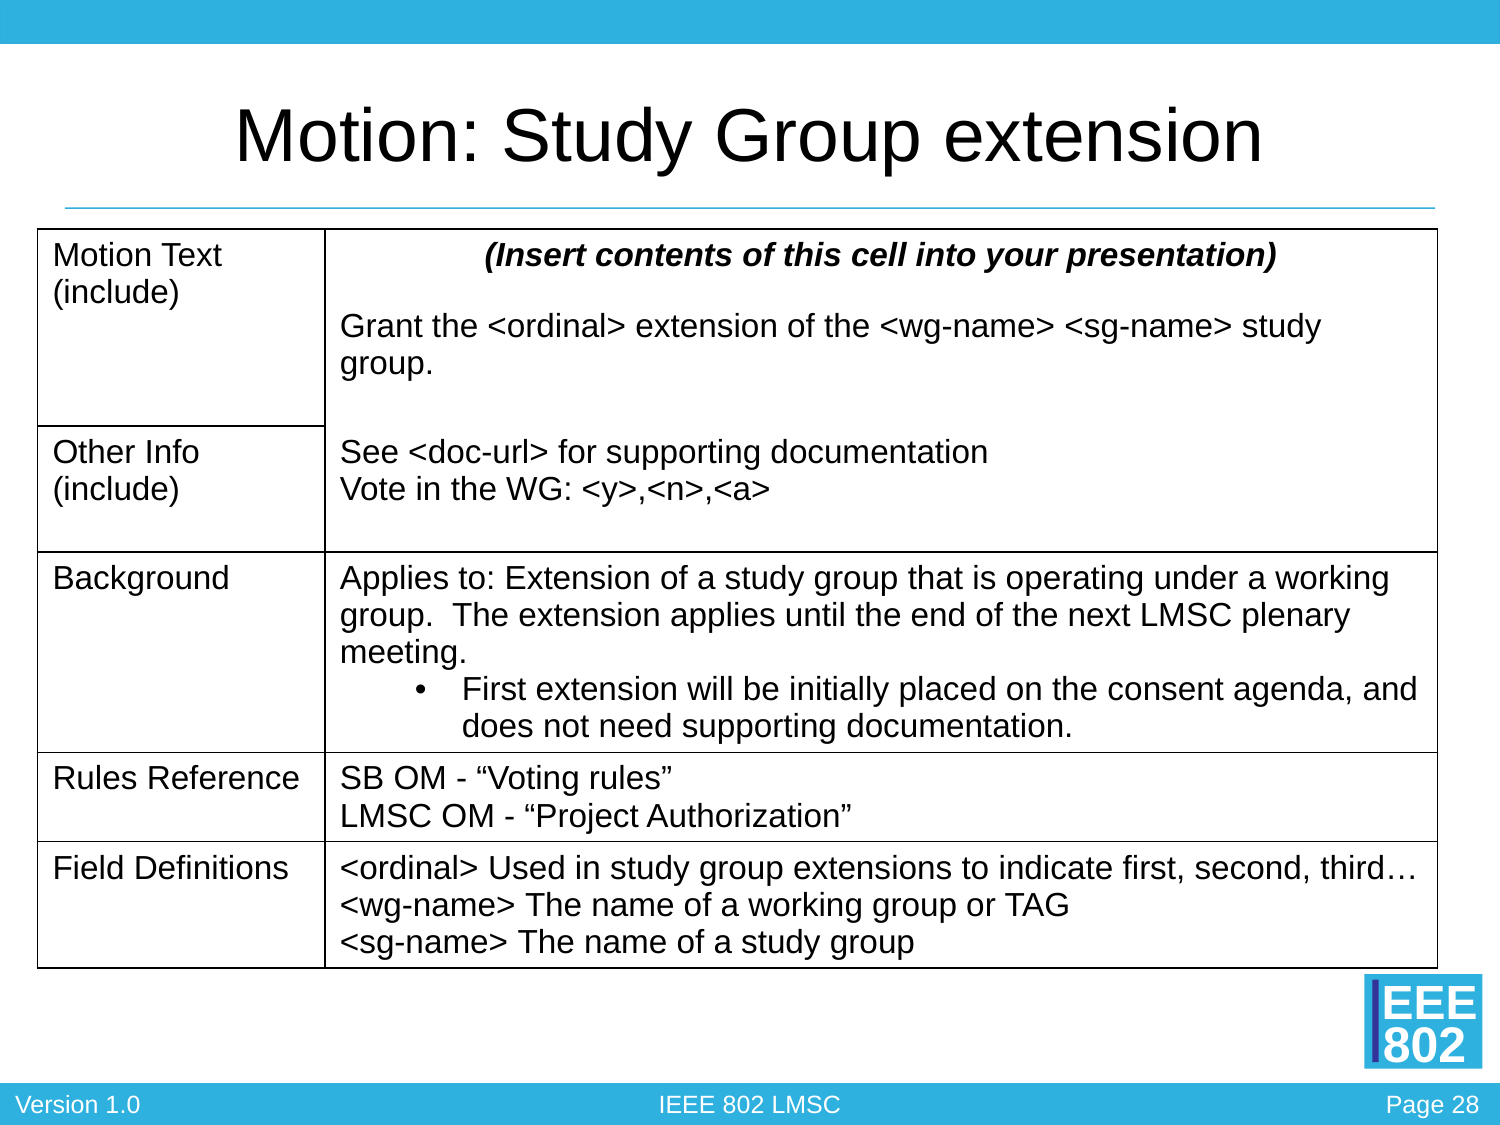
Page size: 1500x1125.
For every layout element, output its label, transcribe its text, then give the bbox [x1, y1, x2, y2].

table_cell Applies to: Extension of a study group that is operating under a working group. The extension applies until the end of the next LMSC plenary meeting. First extension will be initially placed on the consent agenda, and does not need supporting documentation. [326, 553, 1437, 752]
table_cell <ordinal> Used in study group extensions to indicate first, second, third… <wg-name> The name of a working group or TAG <sg-name> The name of a study group [326, 842, 1437, 967]
title Motion: Study Group extension [75, 66, 1425, 197]
table_cell Grant the <ordinal> extension of the <wg-name> <sg-name> study group. [326, 300, 1437, 426]
table_header (Insert contents of this cell into your presentation) [326, 230, 1437, 300]
table_cell Rules Reference [38, 753, 324, 841]
table_header Motion Text (include) [38, 230, 324, 425]
table_cell See <doc-url> for supporting documentation Vote in the WG: <y>,<n>,<a> [326, 426, 1437, 551]
table_cell Other Info (include) [38, 427, 324, 551]
table_cell Background [38, 553, 324, 752]
table_cell SB OM - “Voting rules” LMSC OM - “Project Authorization” [326, 753, 1437, 841]
table_cell Field Definitions [38, 842, 324, 967]
